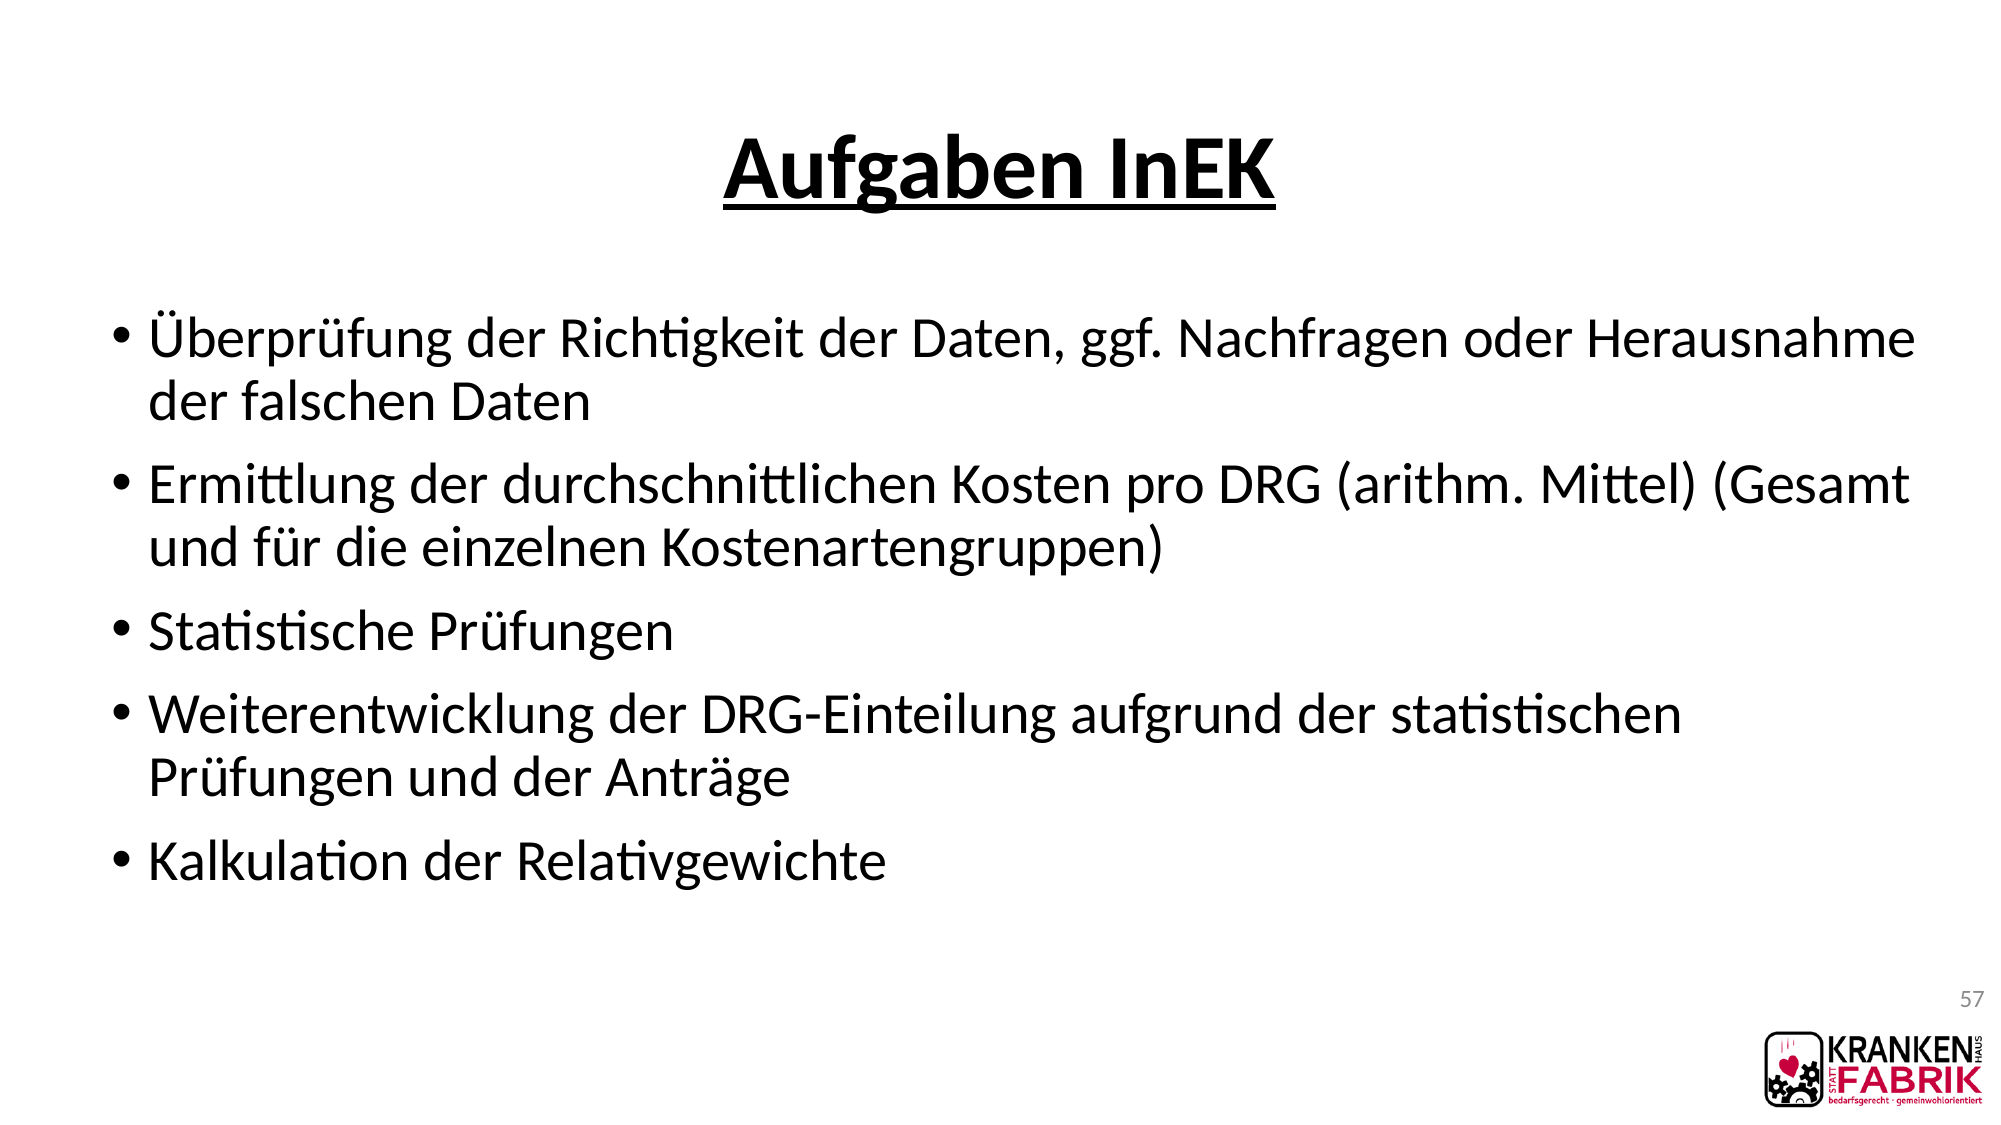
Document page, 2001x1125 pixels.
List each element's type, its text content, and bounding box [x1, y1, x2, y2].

list Überprüfung der Richtigkeit der Daten, ggf. Nachfragen oder Herausnahme der falschen Daten Ermittlung der durchschnittlichen Kosten pro DRG (arithm. Mittel) (Gesamt und für die einzelnen Kostenartengruppen) Statistische Prüfungen Weiterentwicklung der DRG-Einteilung aufgrund der statistischen Prüfungen und der Anträge Kalkulation der Relativgewichte [96, 299, 1936, 1014]
picture [1746, 1028, 2000, 1125]
slide_number 57 [1550, 968, 2000, 1028]
title Aufgaben InEK [137, 59, 1863, 278]
